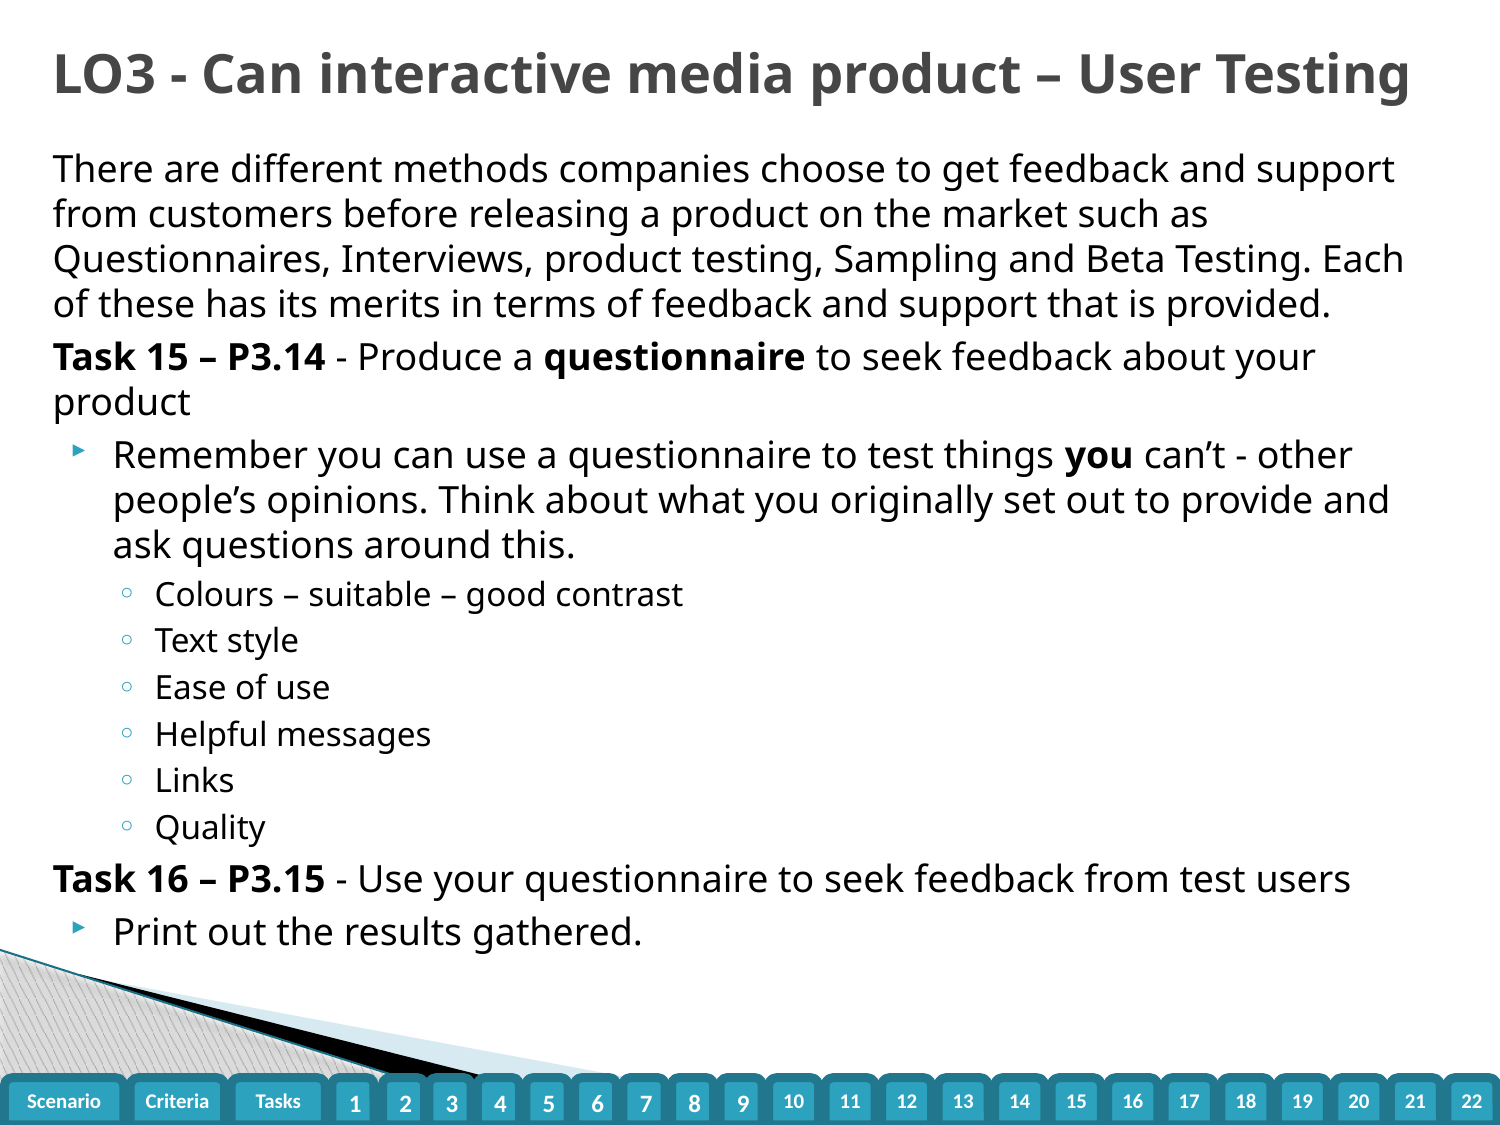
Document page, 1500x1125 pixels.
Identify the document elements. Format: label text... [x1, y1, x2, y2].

list There are different methods companies choose to get feedback and support from customers before releasing a product on the market such as Questionnaires, Interviews, product testing, Sampling and Beta Testing. Each of these has its merits in terms of feedback and support that is provided. Task 15 – P3.14 - Produce a questionnaire to seek feedback about your product Remember you can use a questionnaire to test things you can’t - other people’s opinions. Think about what you originally set out to provide and ask questions around this. Colours – suitable – good contrast Text style Ease of use Helpful messages Links Quality Task 16 – P3.15 - Use your questionnaire to seek feedback from test users Print out the results gathered. [37, 137, 1459, 973]
text_box LO3 - Can interactive media product – User Testing [37, 19, 1471, 126]
